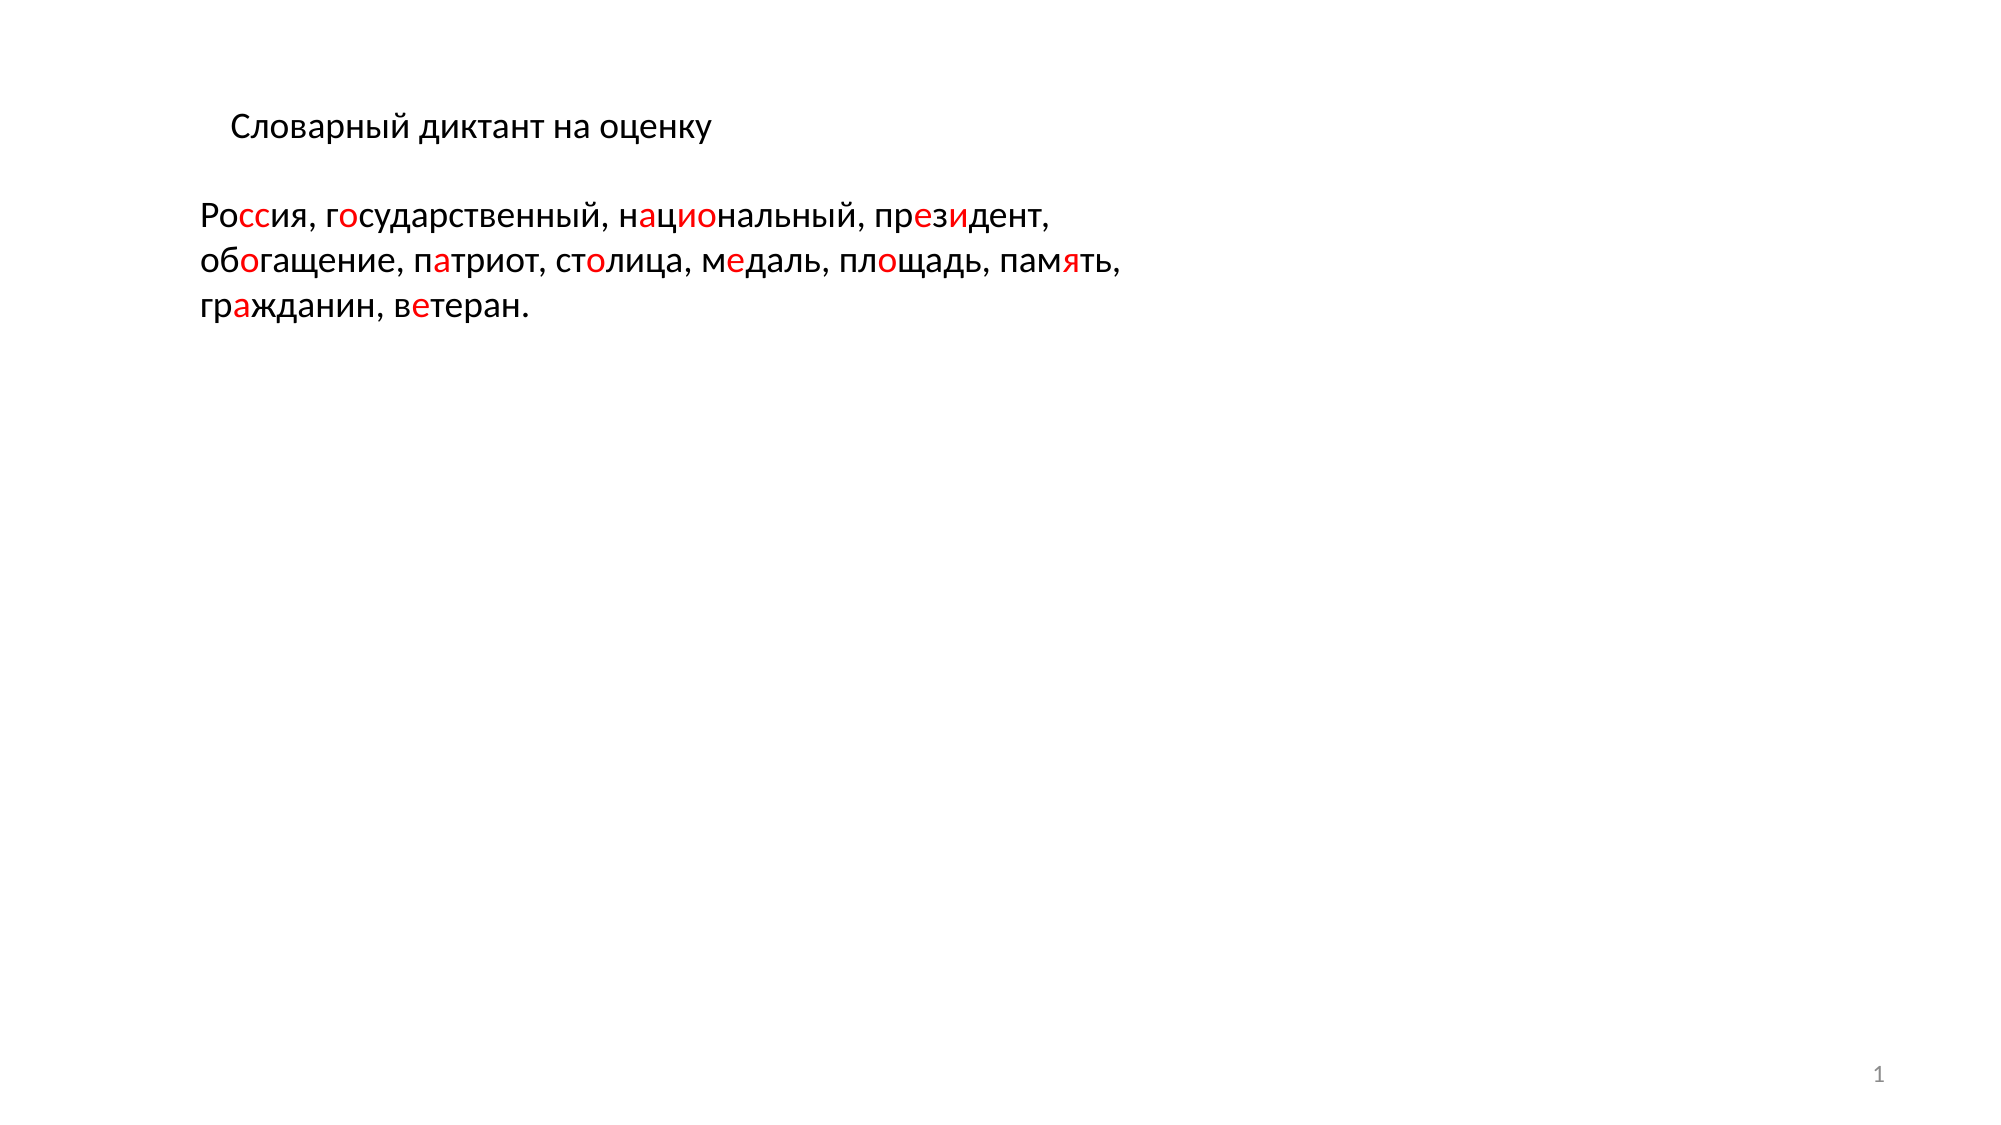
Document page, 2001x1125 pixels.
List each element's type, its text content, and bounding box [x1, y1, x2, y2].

slide_number 1 [1433, 1042, 1900, 1103]
text_box Россия, государственный, национальный, президент, обогащение, патриот, столица, медаль, площадь, память, гражданин, ветеран. [185, 182, 1186, 333]
text_box Словарный диктант на оценку [215, 94, 728, 154]
